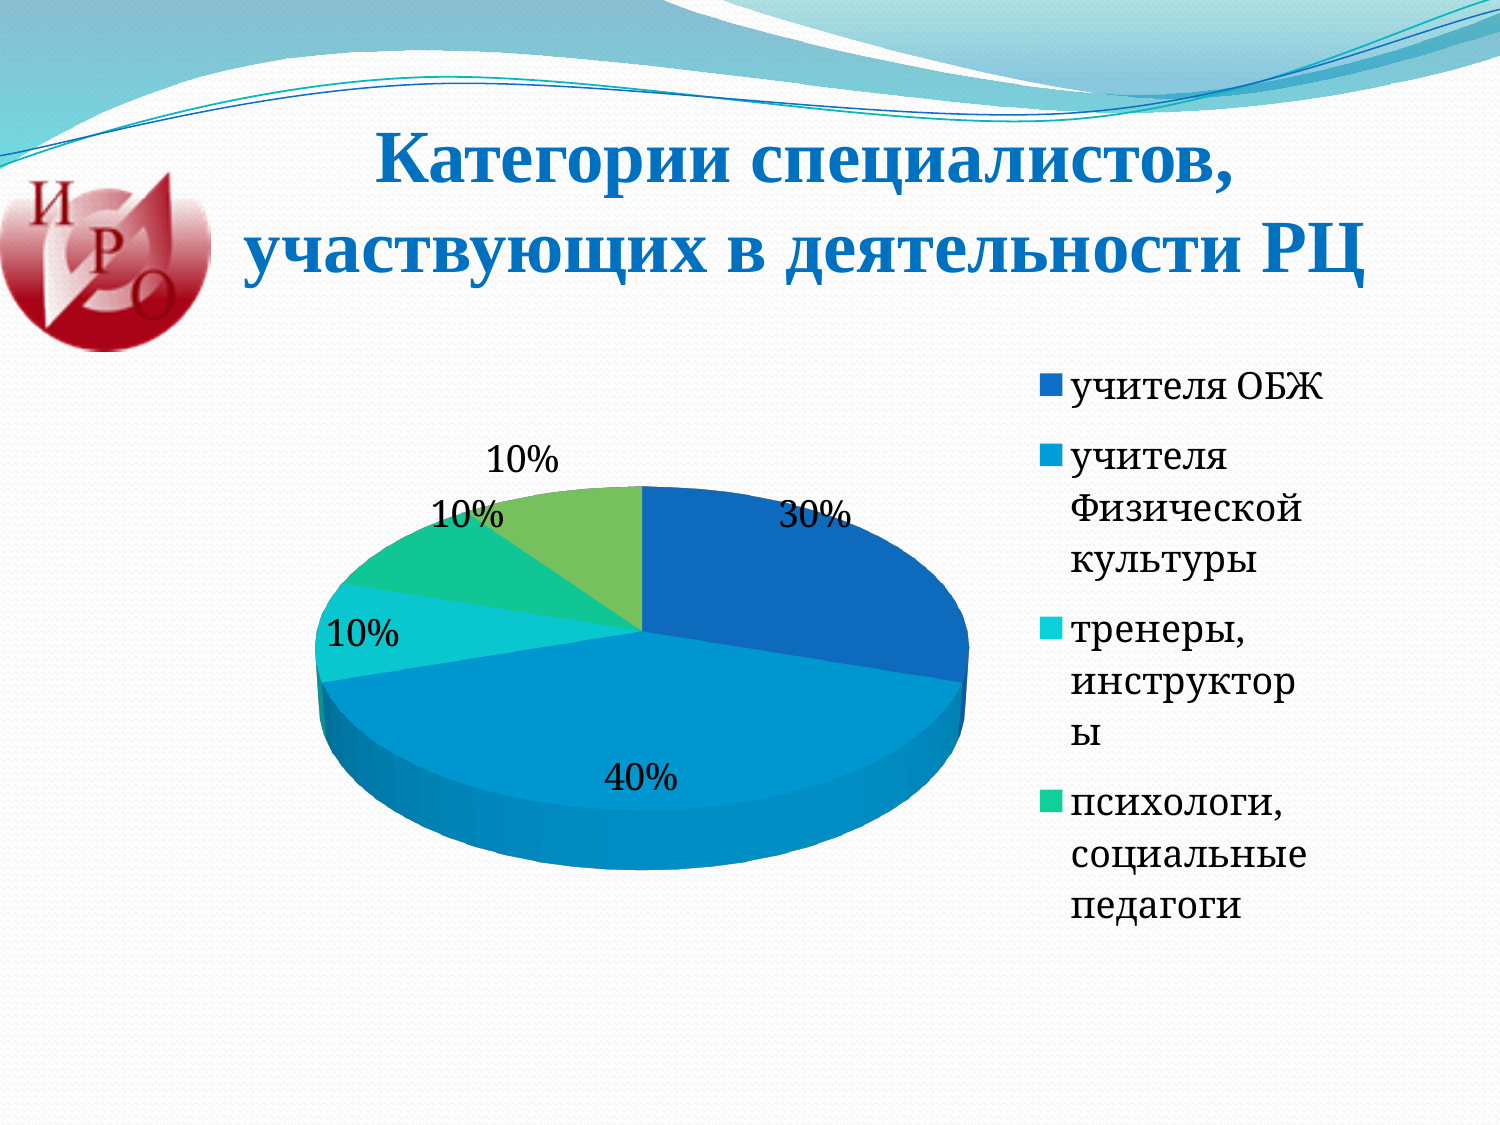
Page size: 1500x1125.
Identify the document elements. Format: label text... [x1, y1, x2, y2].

picture [0, 140, 212, 352]
title Категории специалистов, участвующих в деятельности РЦ [222, 99, 1388, 288]
chart [198, 324, 1348, 985]
